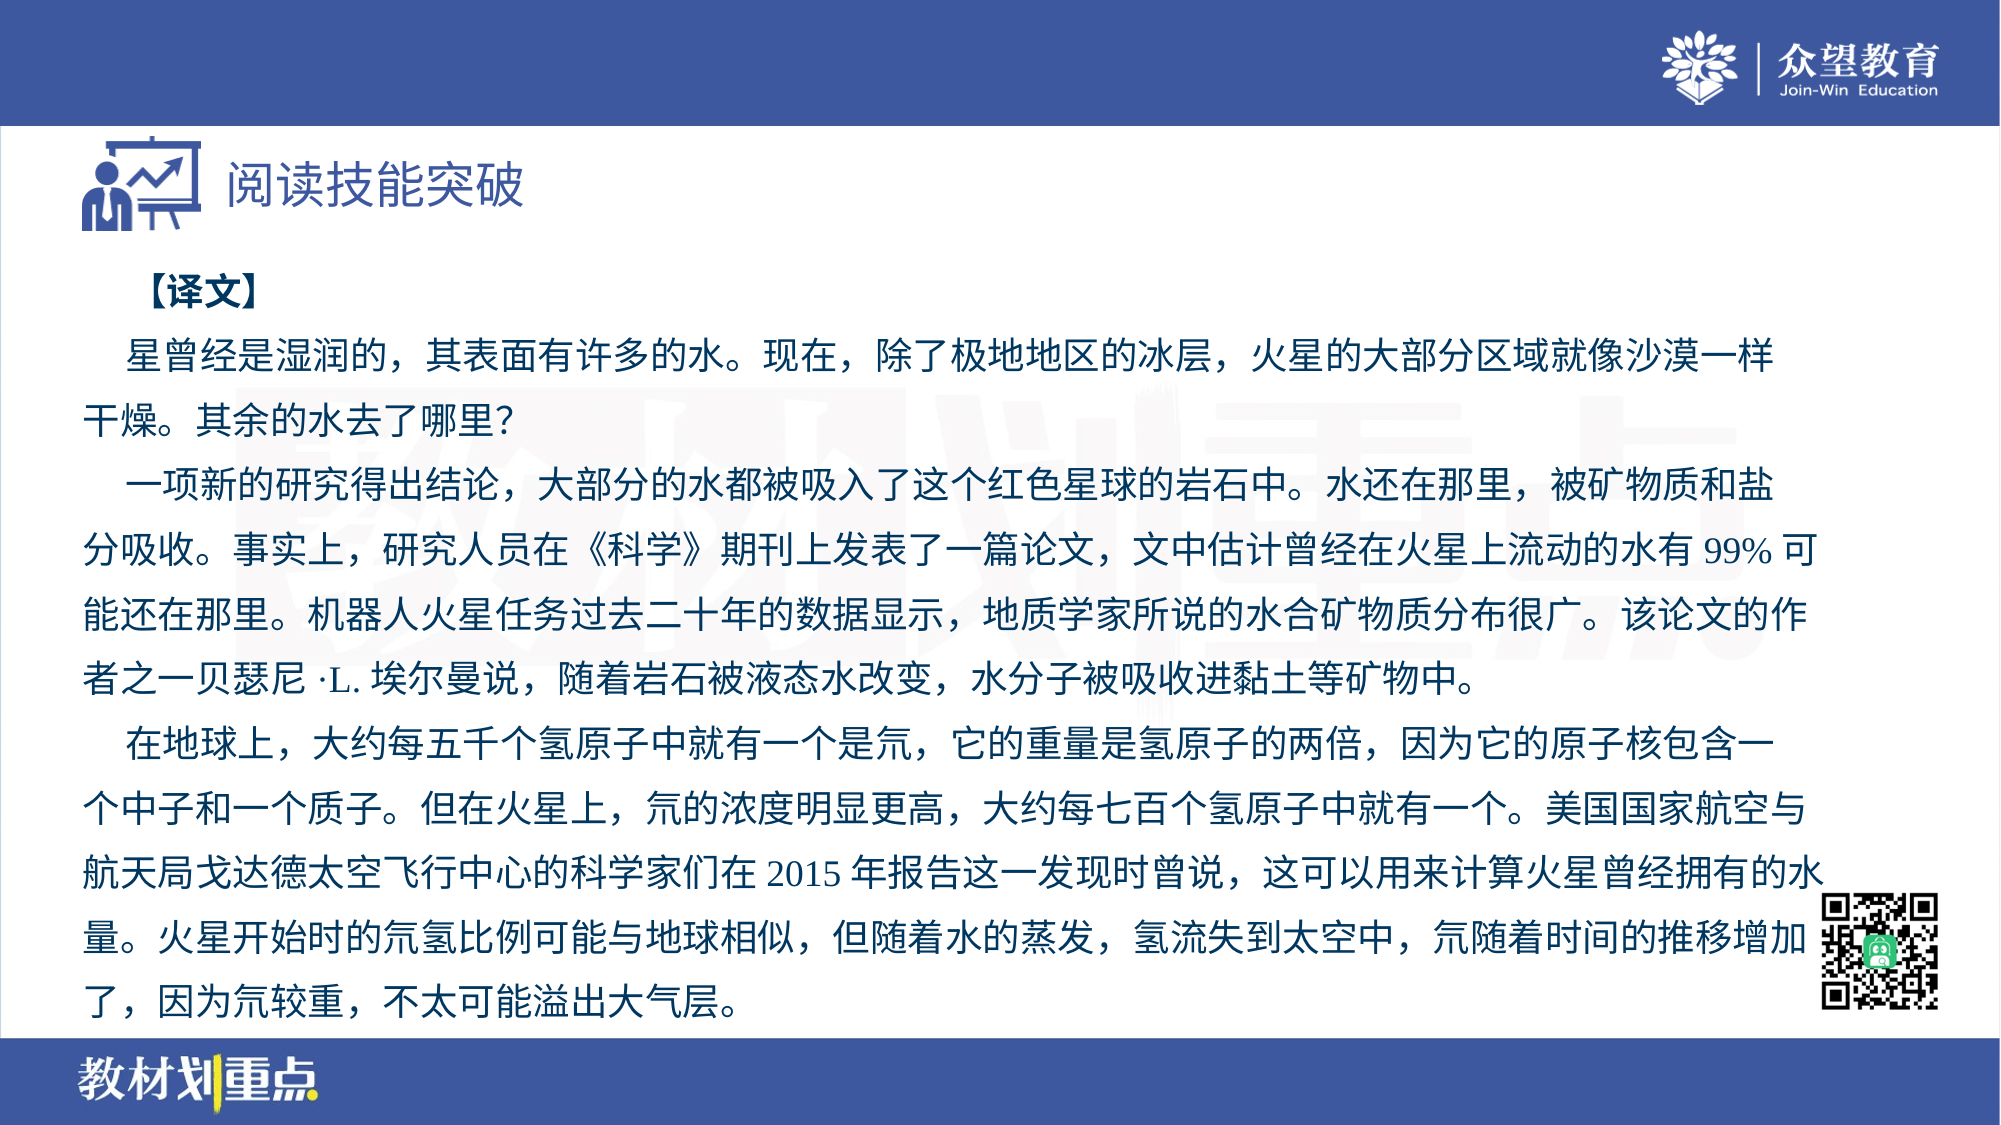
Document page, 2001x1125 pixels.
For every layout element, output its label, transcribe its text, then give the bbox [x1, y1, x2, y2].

text_box 【译文】 星曾经是湿润的，其表面有许多的水。现在，除了极地地区的冰层，火星的大部分区域就像沙漠一样 干燥。其余的水去了哪里？ 一项新的研究得出结论，大部分的水都被吸入了这个红色星球的岩石中。水还在那里，被矿物质和盐 分吸收。事实上，研究人员在《科学》期刊上发表了一篇论文，文中估计曾经在火星上流动的水有99%可 能还在那里。机器人火星任务过去二十年的数据显示，地质学家所说的水合矿物质分布很广。该论文的作 者之一贝瑟尼·L.埃尔曼说，随着岩石被液态水改变，水分子被吸收进黏土等矿物中。 在地球上，大约每五千个氢原子中就有一个是氘，它的重量是氢原子的两倍，因为它的原子核包含一 个中子和一个质子。但在火星上，氘的浓度明显更高，大约每七百个氢原子中就有一个。美国国家航空与 航天局戈达德太空飞行中心的科学家们在2015年报告这一发现时曾说，这可以用来计算火星曾经拥有的水 量。火星开始时的氘氢比例可能与地球相似，但随着水的蒸发，氢流失到太空中，氘随着时间的推移增加 了，因为氘较重，不太可能溢出大气层。 [82, 248, 1817, 1023]
picture [0, 0, 2000, 1125]
